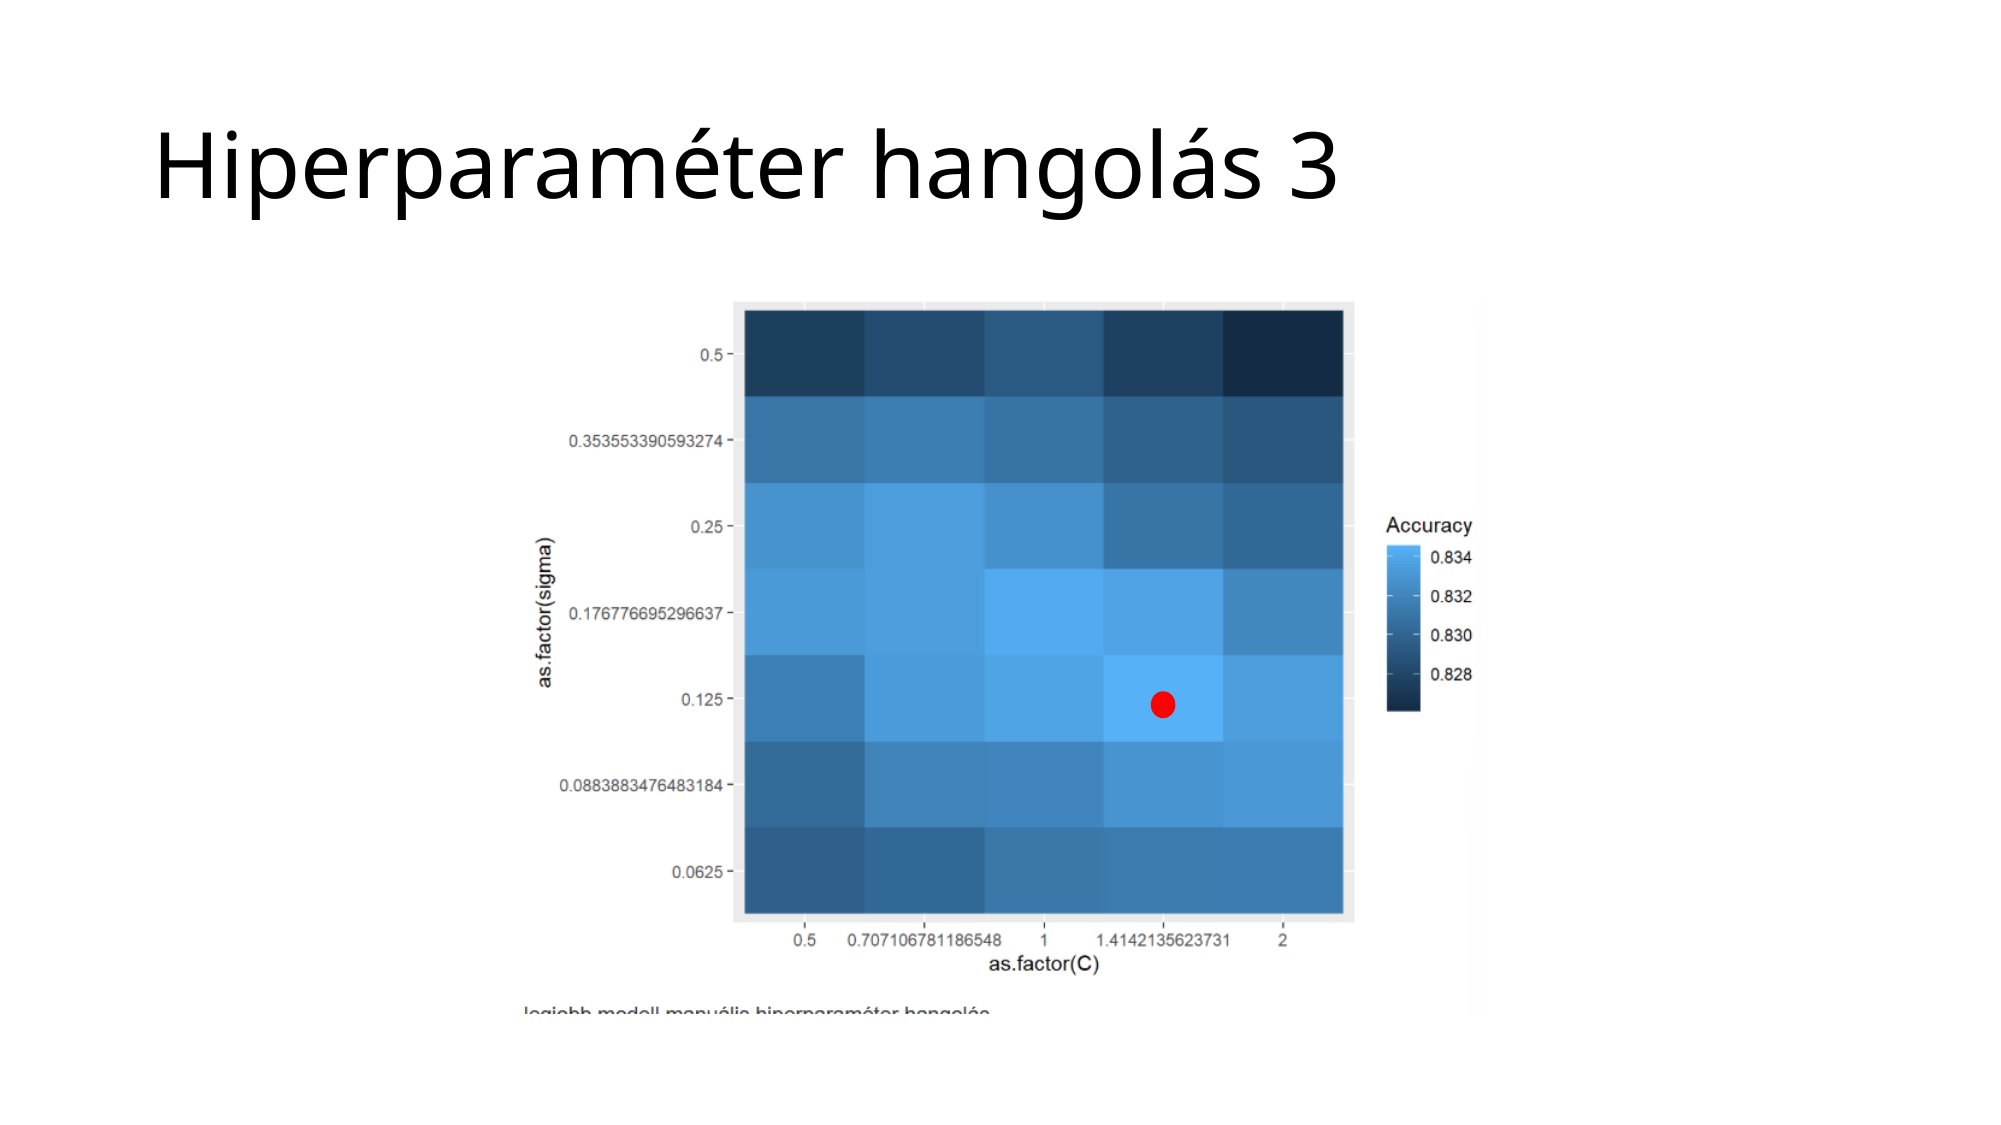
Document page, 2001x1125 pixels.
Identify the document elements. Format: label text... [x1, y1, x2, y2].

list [518, 298, 1482, 1014]
title Hiperparaméter hangolás 3 [137, 59, 1863, 278]
